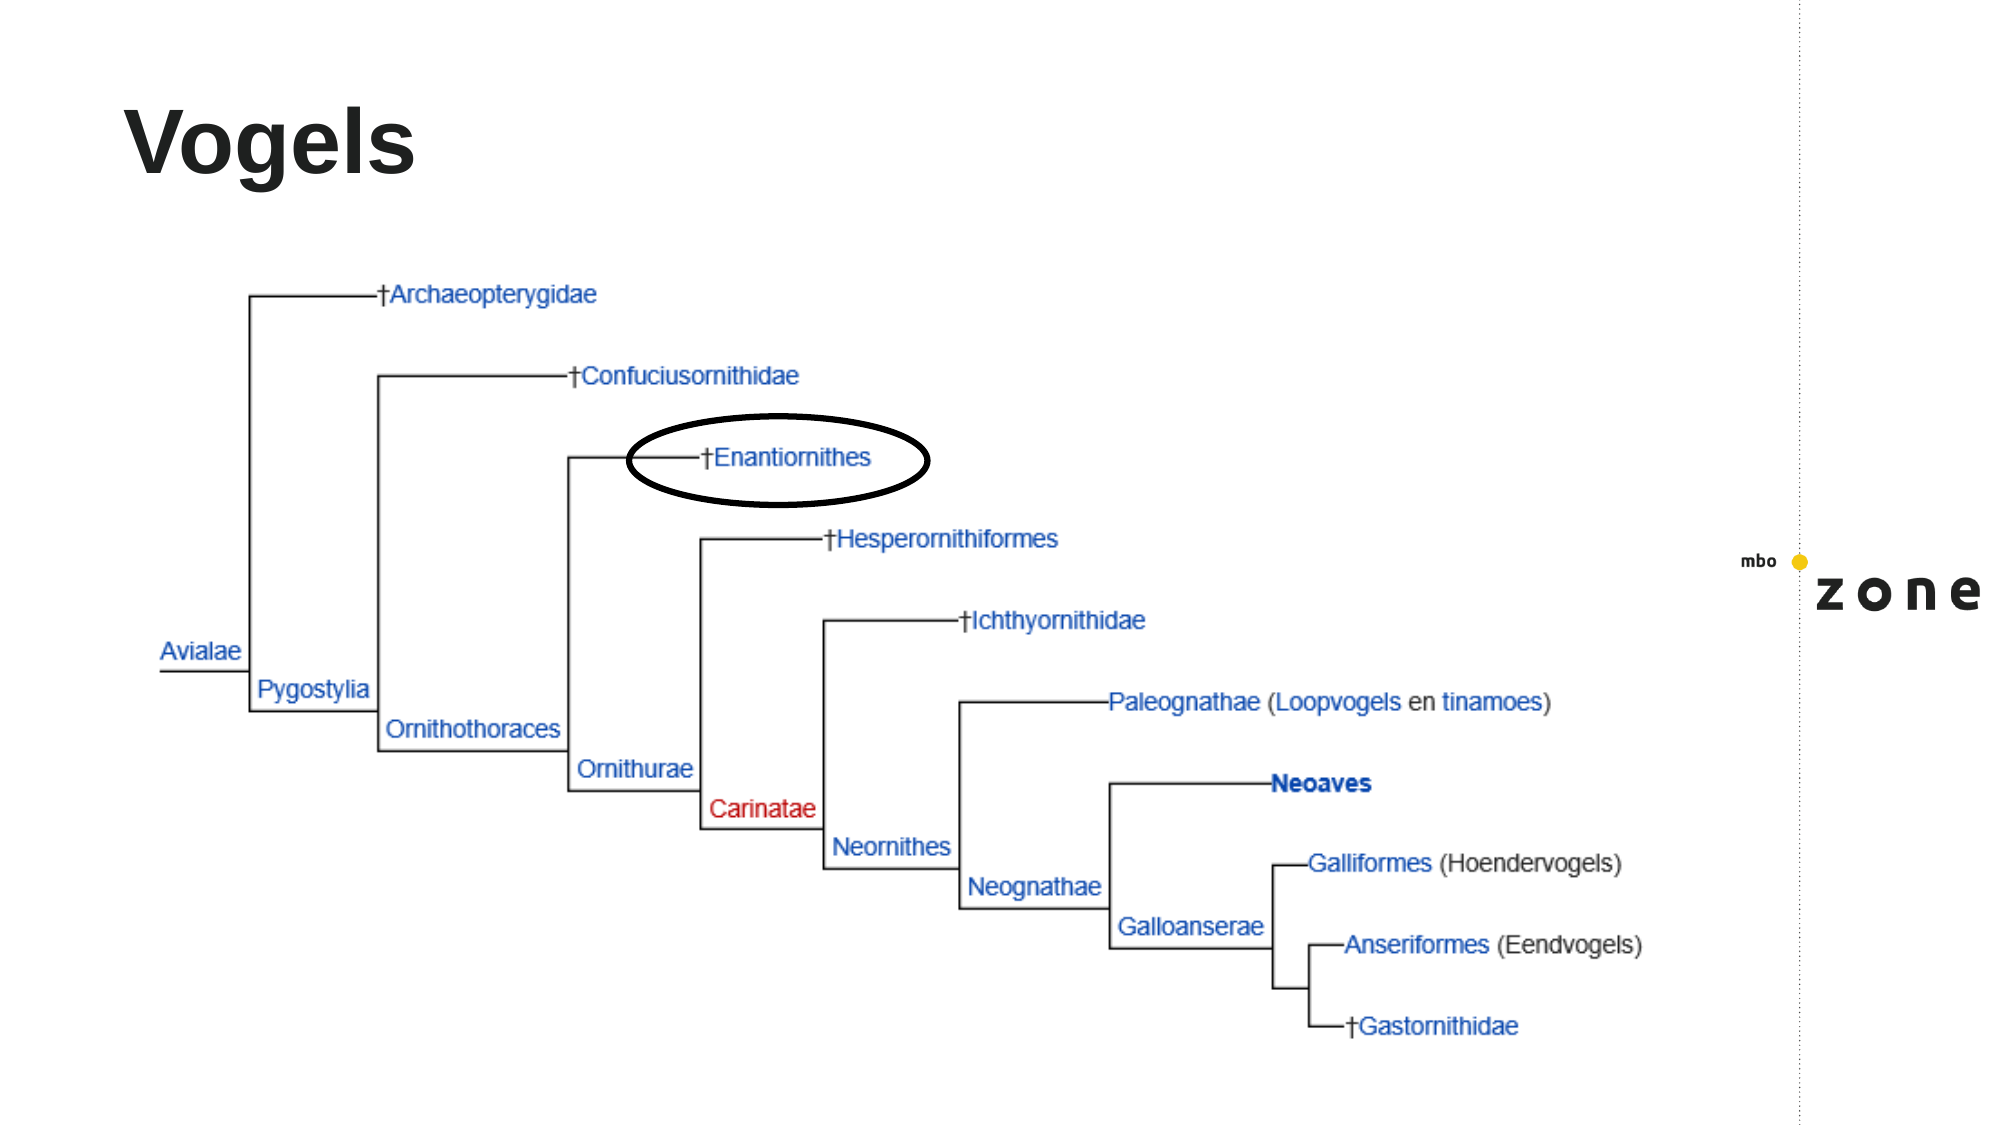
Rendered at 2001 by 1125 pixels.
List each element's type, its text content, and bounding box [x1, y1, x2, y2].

title Vogels [124, 94, 1607, 258]
picture [123, 0, 2001, 1125]
